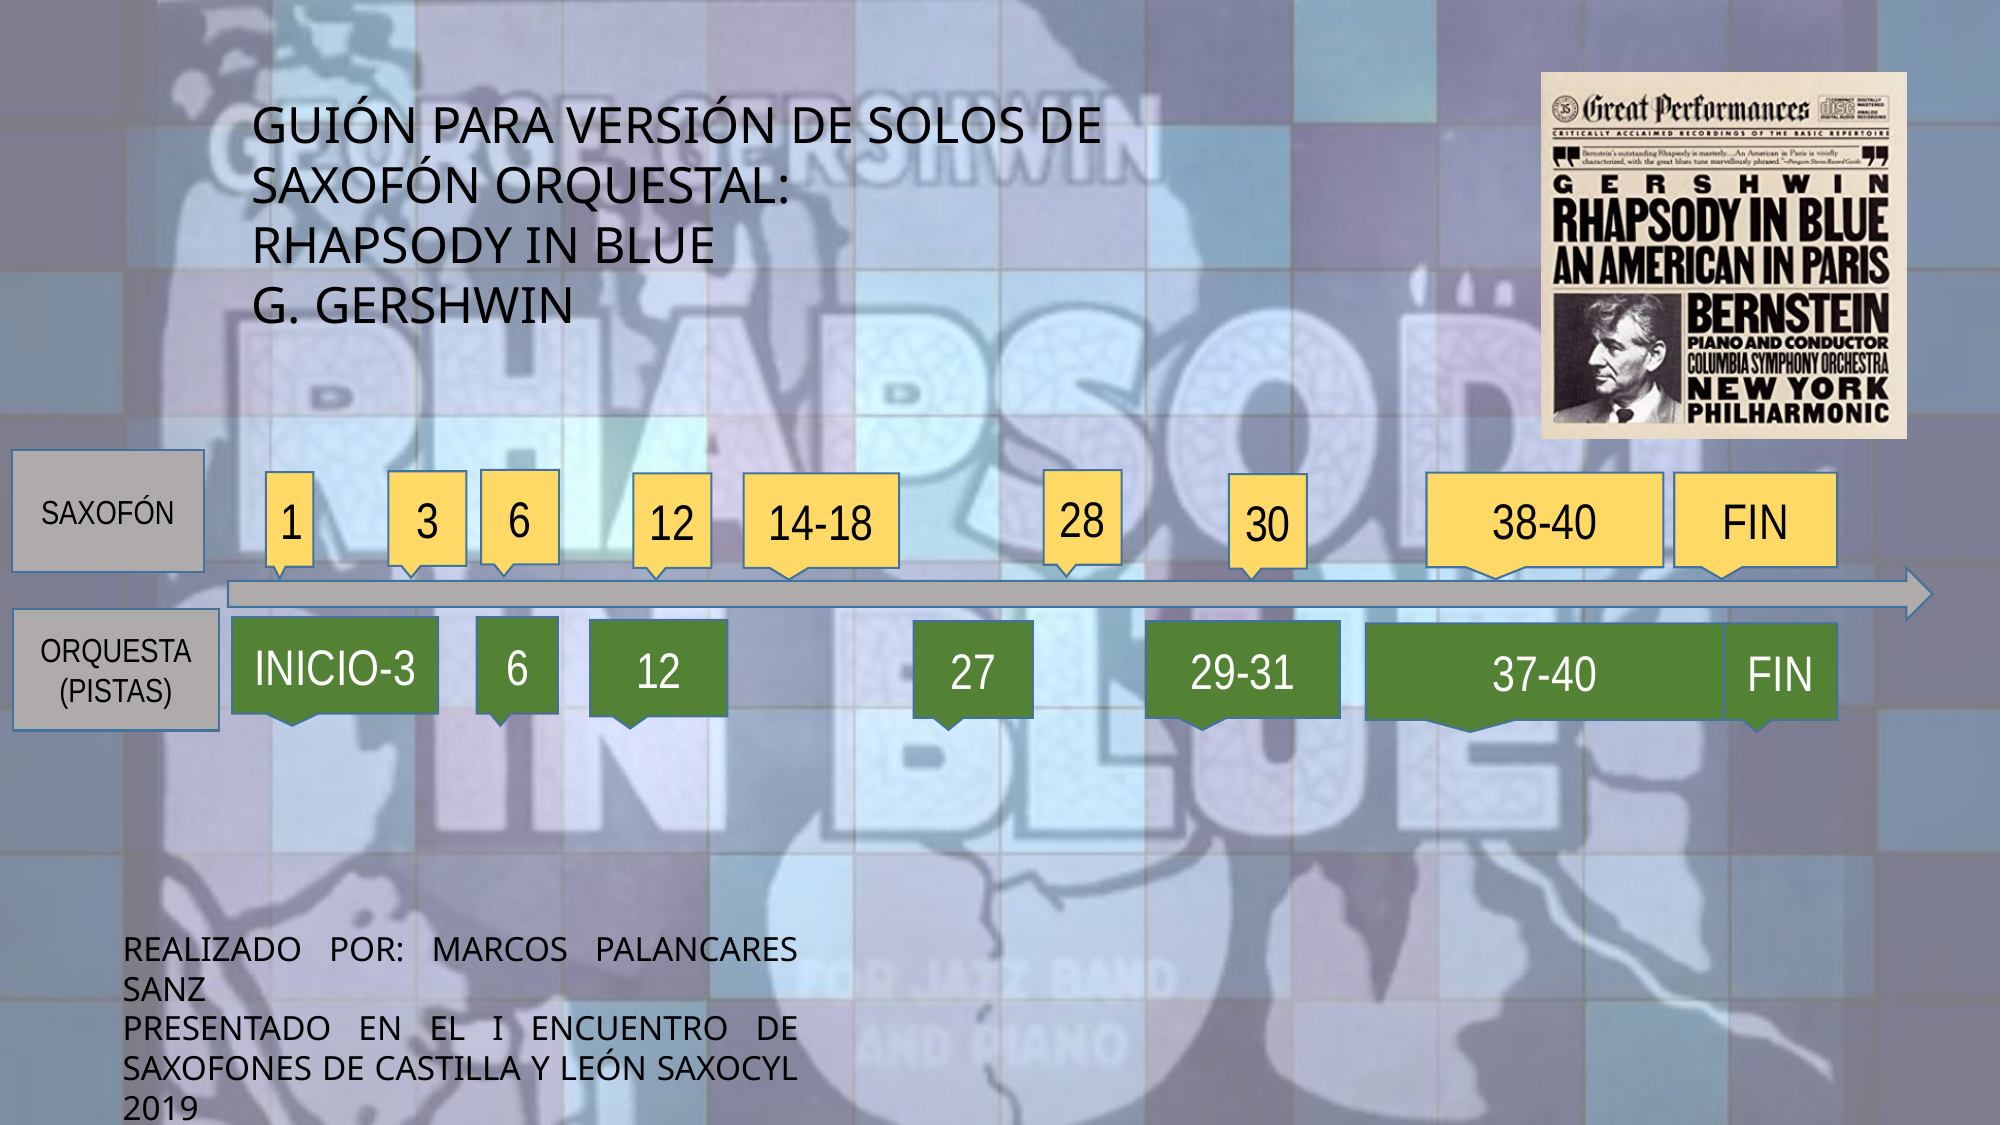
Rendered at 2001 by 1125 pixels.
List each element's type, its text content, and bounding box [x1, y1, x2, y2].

picture [1541, 72, 1907, 439]
text_box 37-40 [1364, 622, 1722, 733]
text_box INICIO-3 [231, 616, 440, 727]
text_box 38-40 [1425, 471, 1665, 581]
text_box 3 [387, 470, 468, 580]
text_box 27 [912, 620, 1034, 732]
text_box ORQUESTA (PISTAS) [12, 608, 220, 732]
text_box [226, 565, 1934, 623]
text_box 12 [632, 472, 713, 582]
text_box GUIÓN PARA VERSIÓN DE SOLOS DE SAXOFÓN ORQUESTAL: RHAPSODY IN BLUE G. GERSHWIN [236, 86, 1275, 342]
text_box 6 [475, 616, 559, 728]
text_box FIN [1673, 471, 1839, 581]
text_box 28 [1042, 469, 1123, 579]
text_box 14-18 [742, 472, 901, 581]
text_box 30 [1227, 473, 1308, 583]
text_box REALIZADO POR: MARCOS PALANCARES SANZ PRESENTADO EN EL I ENCUENTRO DE SAXOFONES DE CASTILLA Y LEÓN SAXOCYL 2019 [108, 920, 814, 1125]
text_box 29-31 [1144, 620, 1341, 732]
text_box SAXOFÓN [11, 449, 205, 573]
text_box 1 [264, 471, 315, 581]
text_box 6 [480, 468, 561, 578]
text_box FIN [1722, 622, 1839, 734]
text_box 12 [589, 618, 729, 730]
